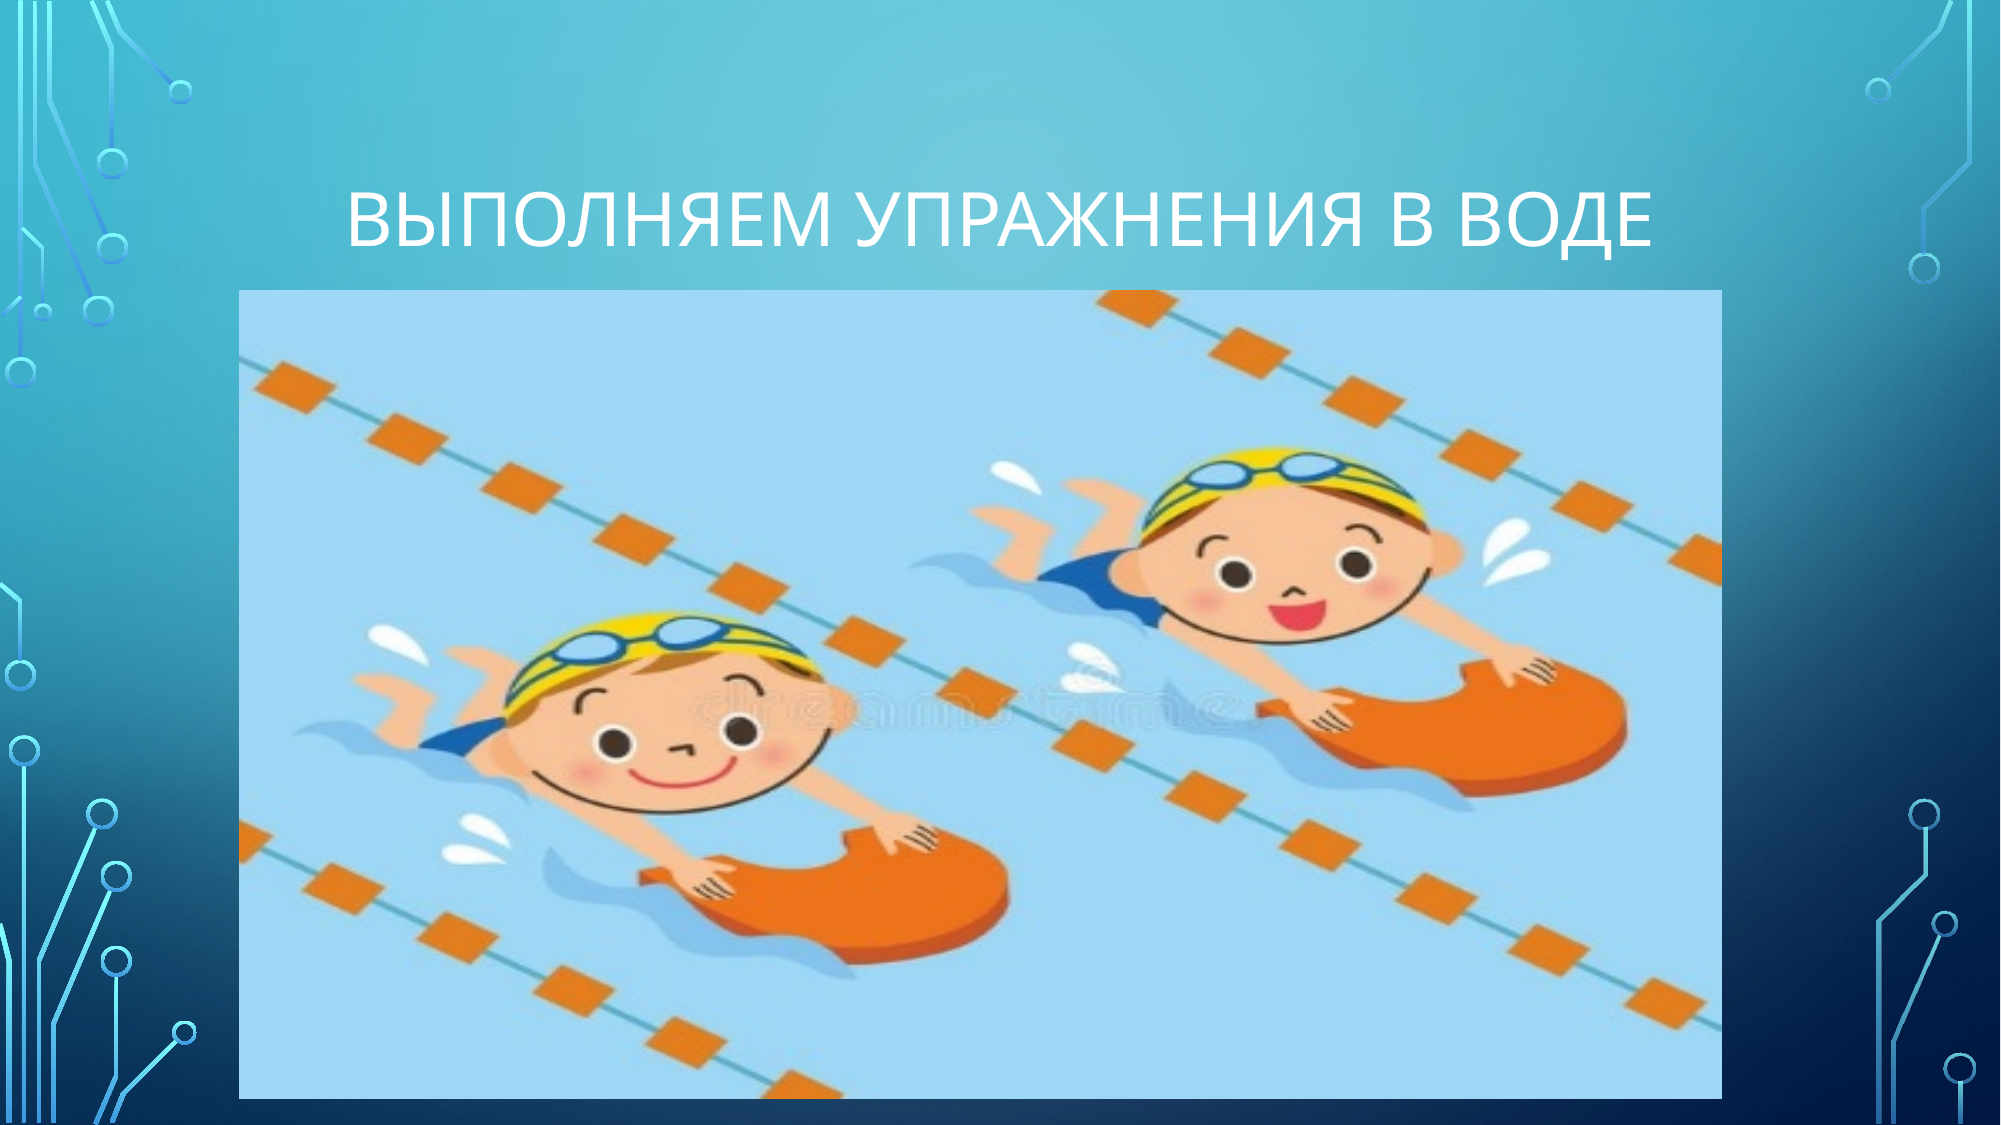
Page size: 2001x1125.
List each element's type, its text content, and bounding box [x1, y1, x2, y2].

title Выполняем упражнения в воде [187, 101, 1813, 344]
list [239, 289, 1723, 1100]
